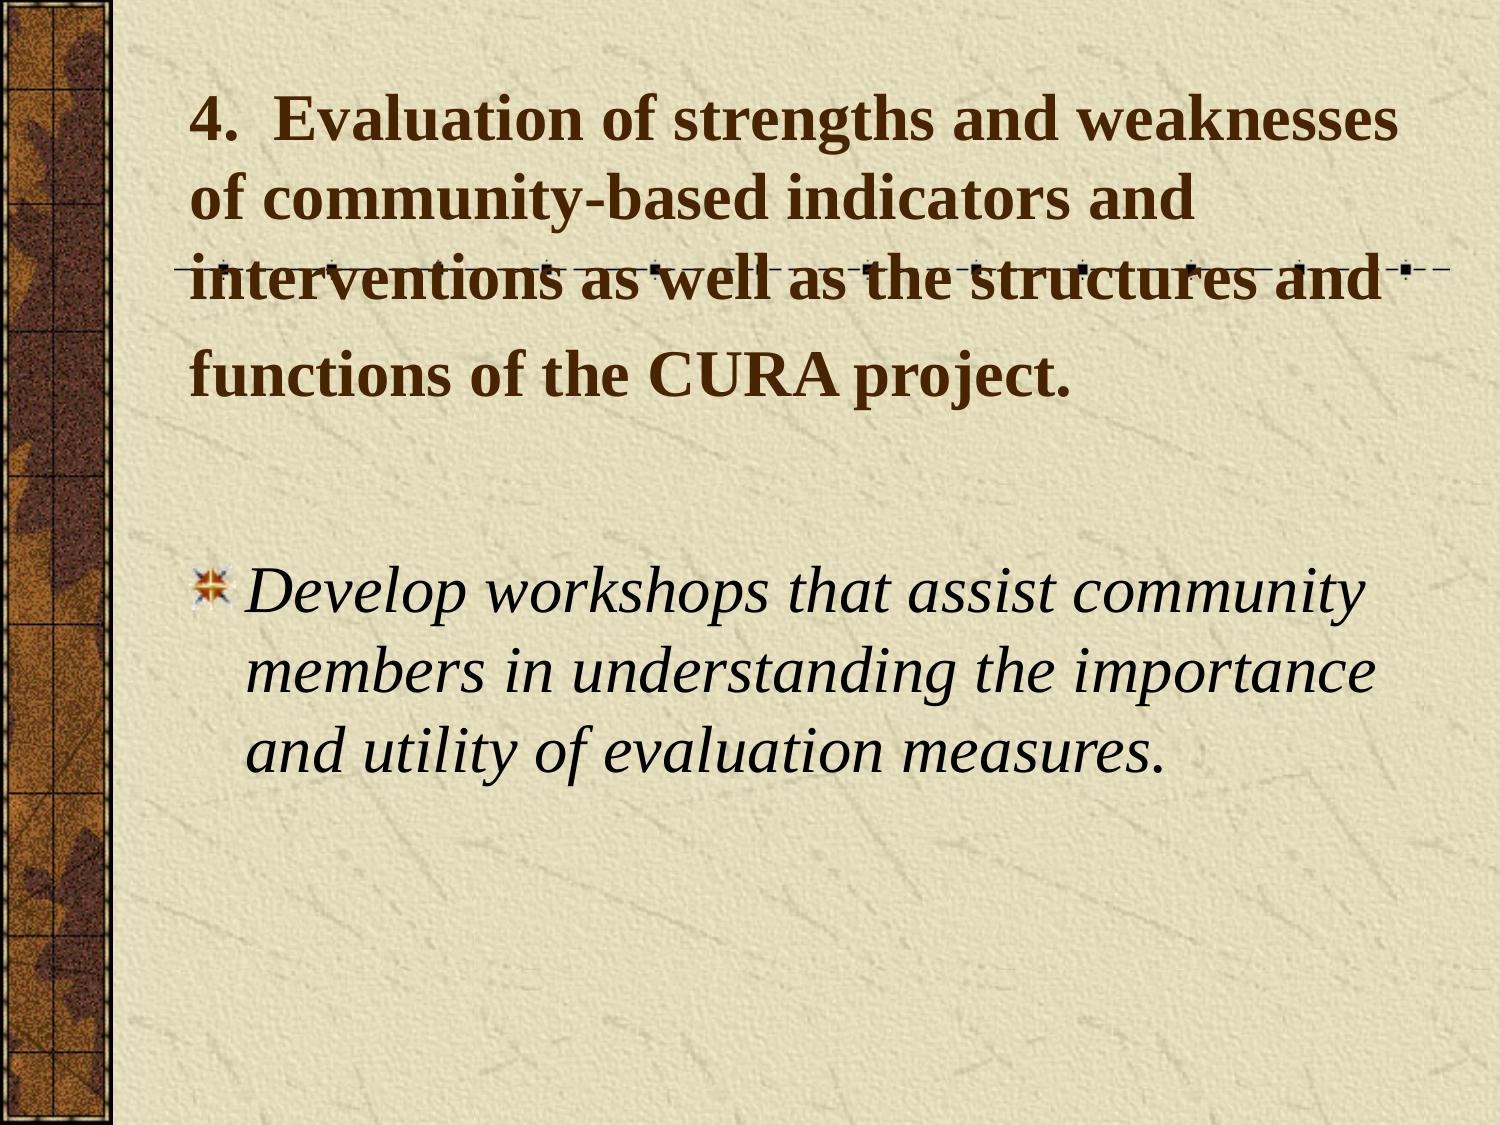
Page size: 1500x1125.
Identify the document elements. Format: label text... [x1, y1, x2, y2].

title 4. Evaluation of strengths and weaknesses of community-based indicators and interventions as well as the structures and functions of the CURA project. [174, 30, 1451, 422]
picture [0, 0, 1500, 1125]
list Develop workshops that assist community members in understanding the importance and utility of evaluation measures. [173, 538, 1449, 965]
